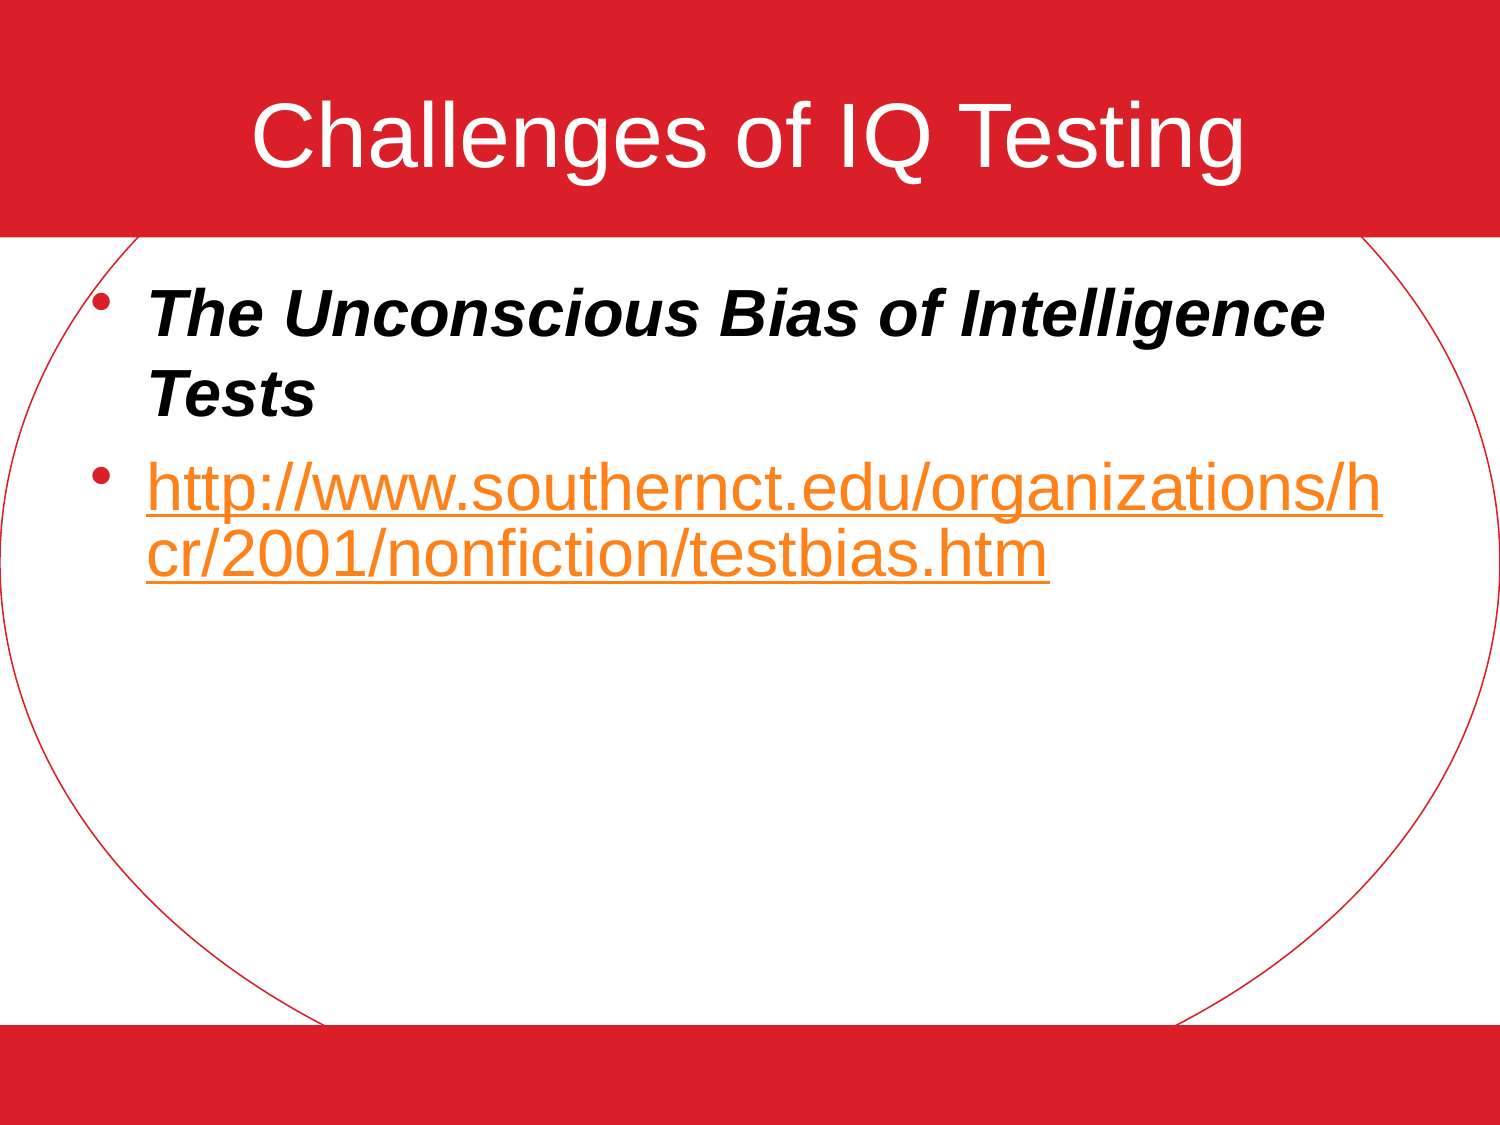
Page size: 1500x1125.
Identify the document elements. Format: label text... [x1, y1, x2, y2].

list The Unconscious Bias of Intelligence Tests http://www.southernct.edu/organizations/hcr/2001/nonfiction/testbias.htm [74, 262, 1426, 1006]
title Challenges of IQ Testing [74, 37, 1426, 226]
